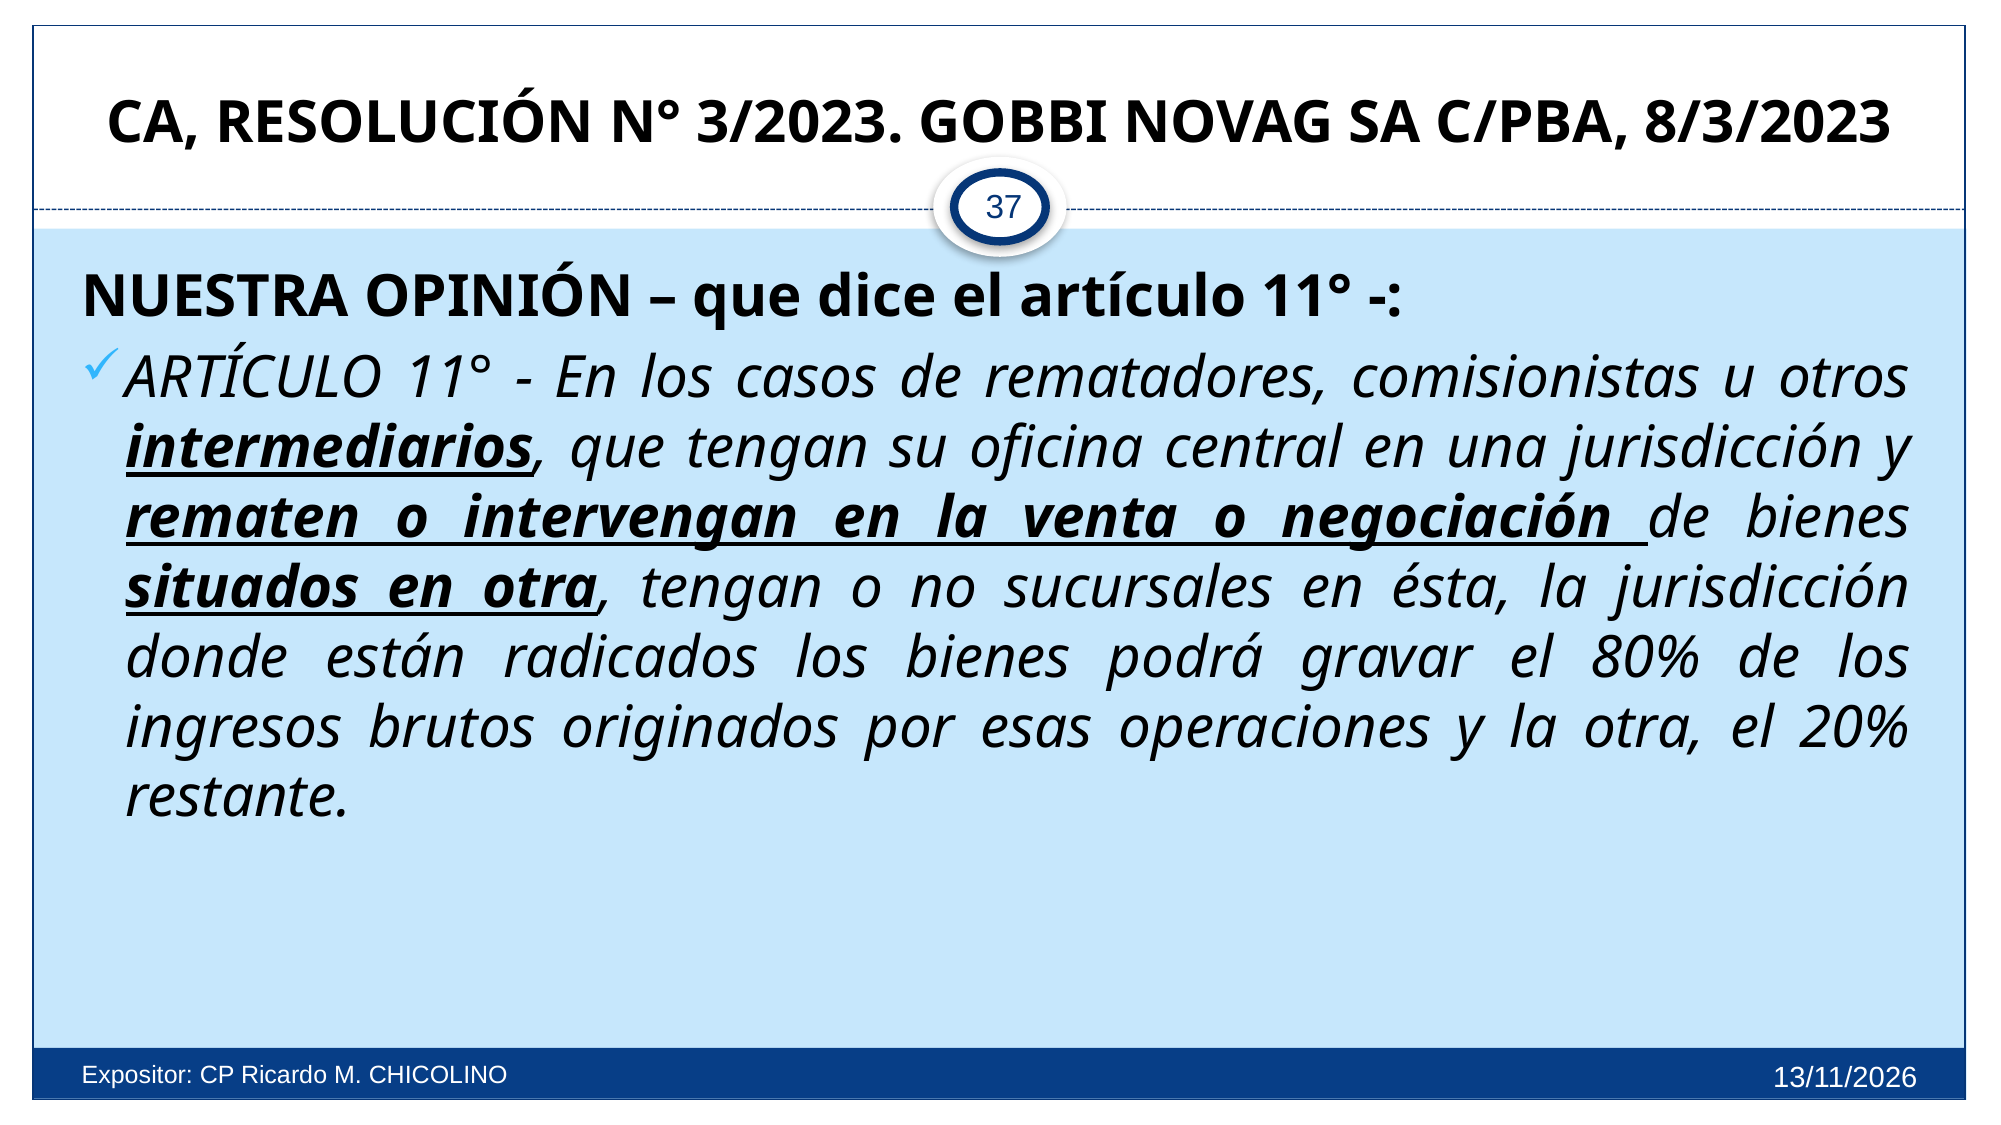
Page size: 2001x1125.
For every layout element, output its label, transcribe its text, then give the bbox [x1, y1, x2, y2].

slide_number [1266, 1050, 1933, 1111]
list NUESTRA OPINIÓN – que dice el artículo 11° -: ARTÍCULO 11° - En los casos de rematadores, comisionistas u otros intermediarios, que tengan su oficina central en una jurisdicción y rematen o intervengan en la venta o negociación de bienes situados en otra, tengan o no sucursales en ésta, la jurisdicción donde están radicados los bienes podrá gravar el 80% de los ingresos brutos originados por esas operaciones y la otra, el 20% restante. [66, 250, 1926, 1001]
footer Expositor: CP Ricardo M. CHICOLINO [66, 1051, 850, 1112]
title CA, RESOLUCIÓN N° 3/2023. GOBBI NOVAG SA C/PBA, 8/3/2023 [65, 37, 1933, 162]
slide_number 37 [954, 168, 1055, 241]
